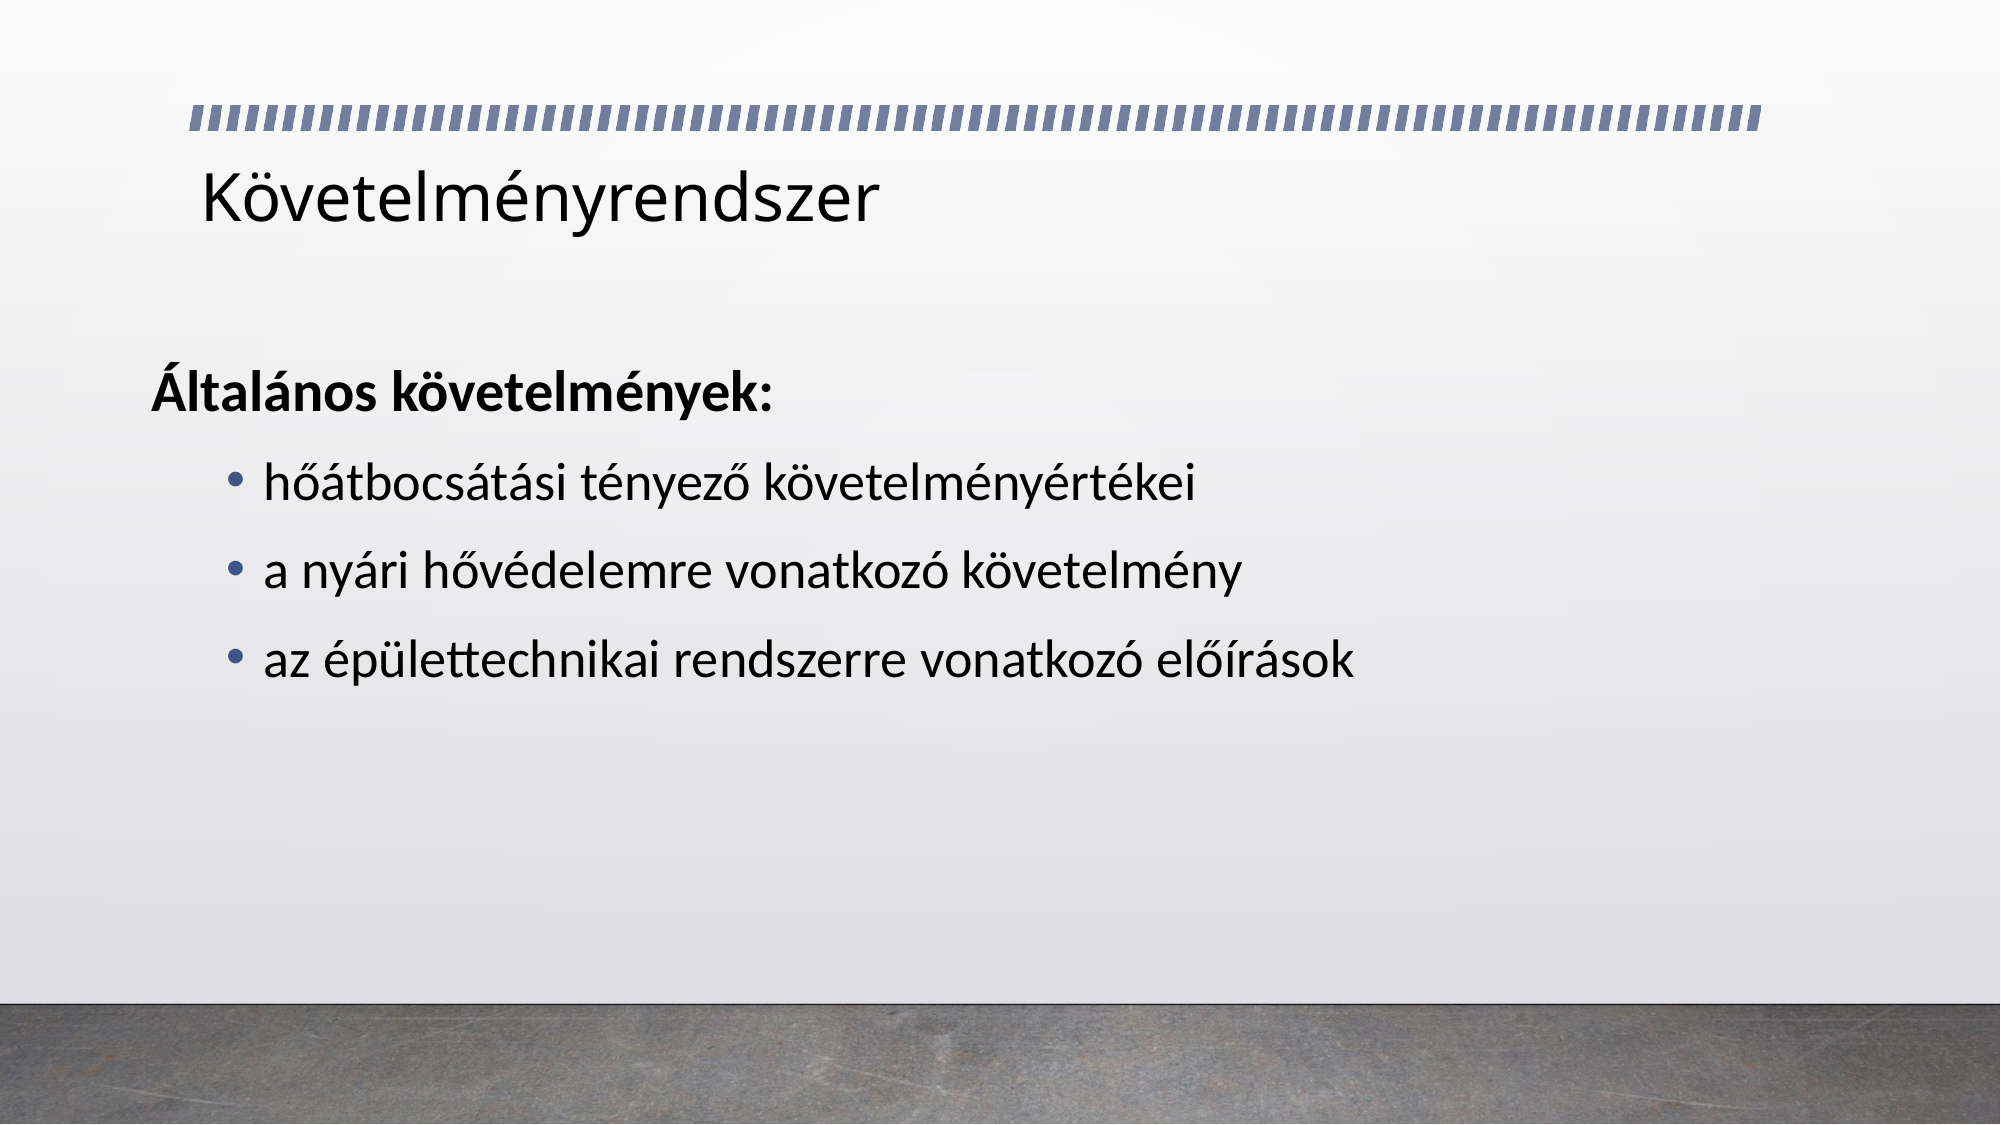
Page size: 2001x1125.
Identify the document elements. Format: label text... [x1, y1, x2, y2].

title Követelményrendszer [185, 156, 1761, 329]
text_box Általános követelmények: hőátbocsátási tényező követelményértékei a nyári hővédelemre vonatkozó követelmény az épülettechnikai rendszerre vonatkozó előírások [136, 331, 1661, 1000]
picture [0, 1004, 2000, 1124]
